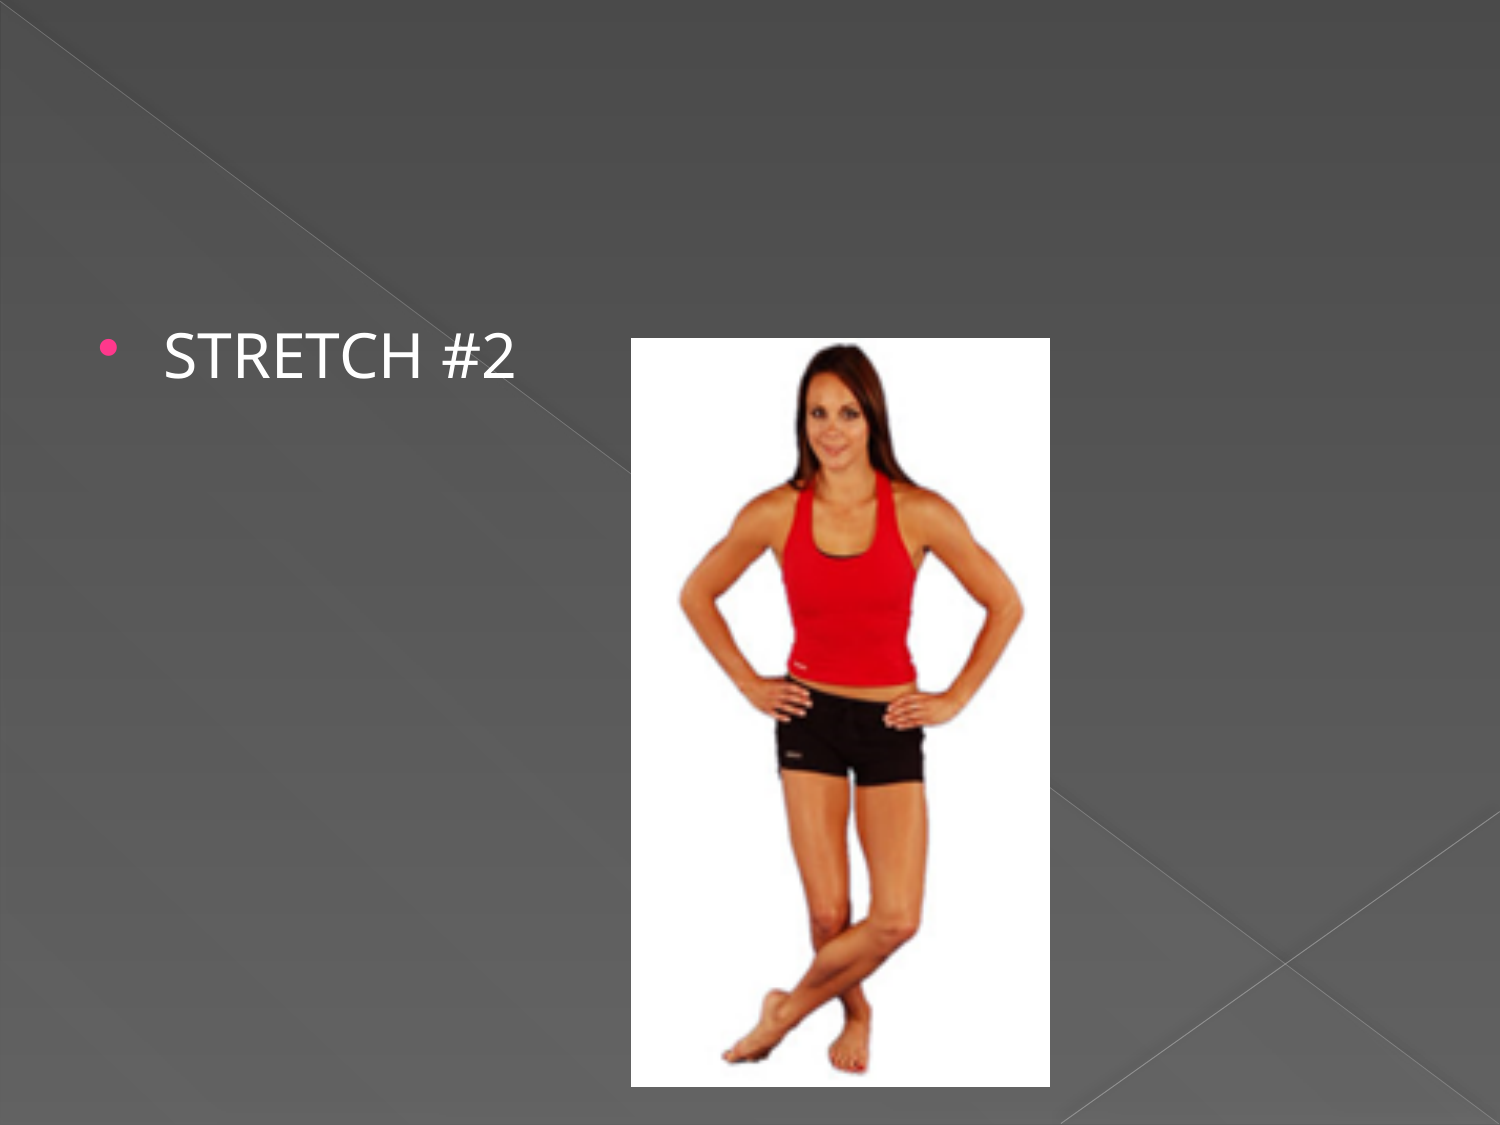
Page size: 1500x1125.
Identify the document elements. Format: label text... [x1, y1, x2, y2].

list STRETCH #2 [75, 308, 1425, 1059]
picture [631, 337, 1050, 1088]
